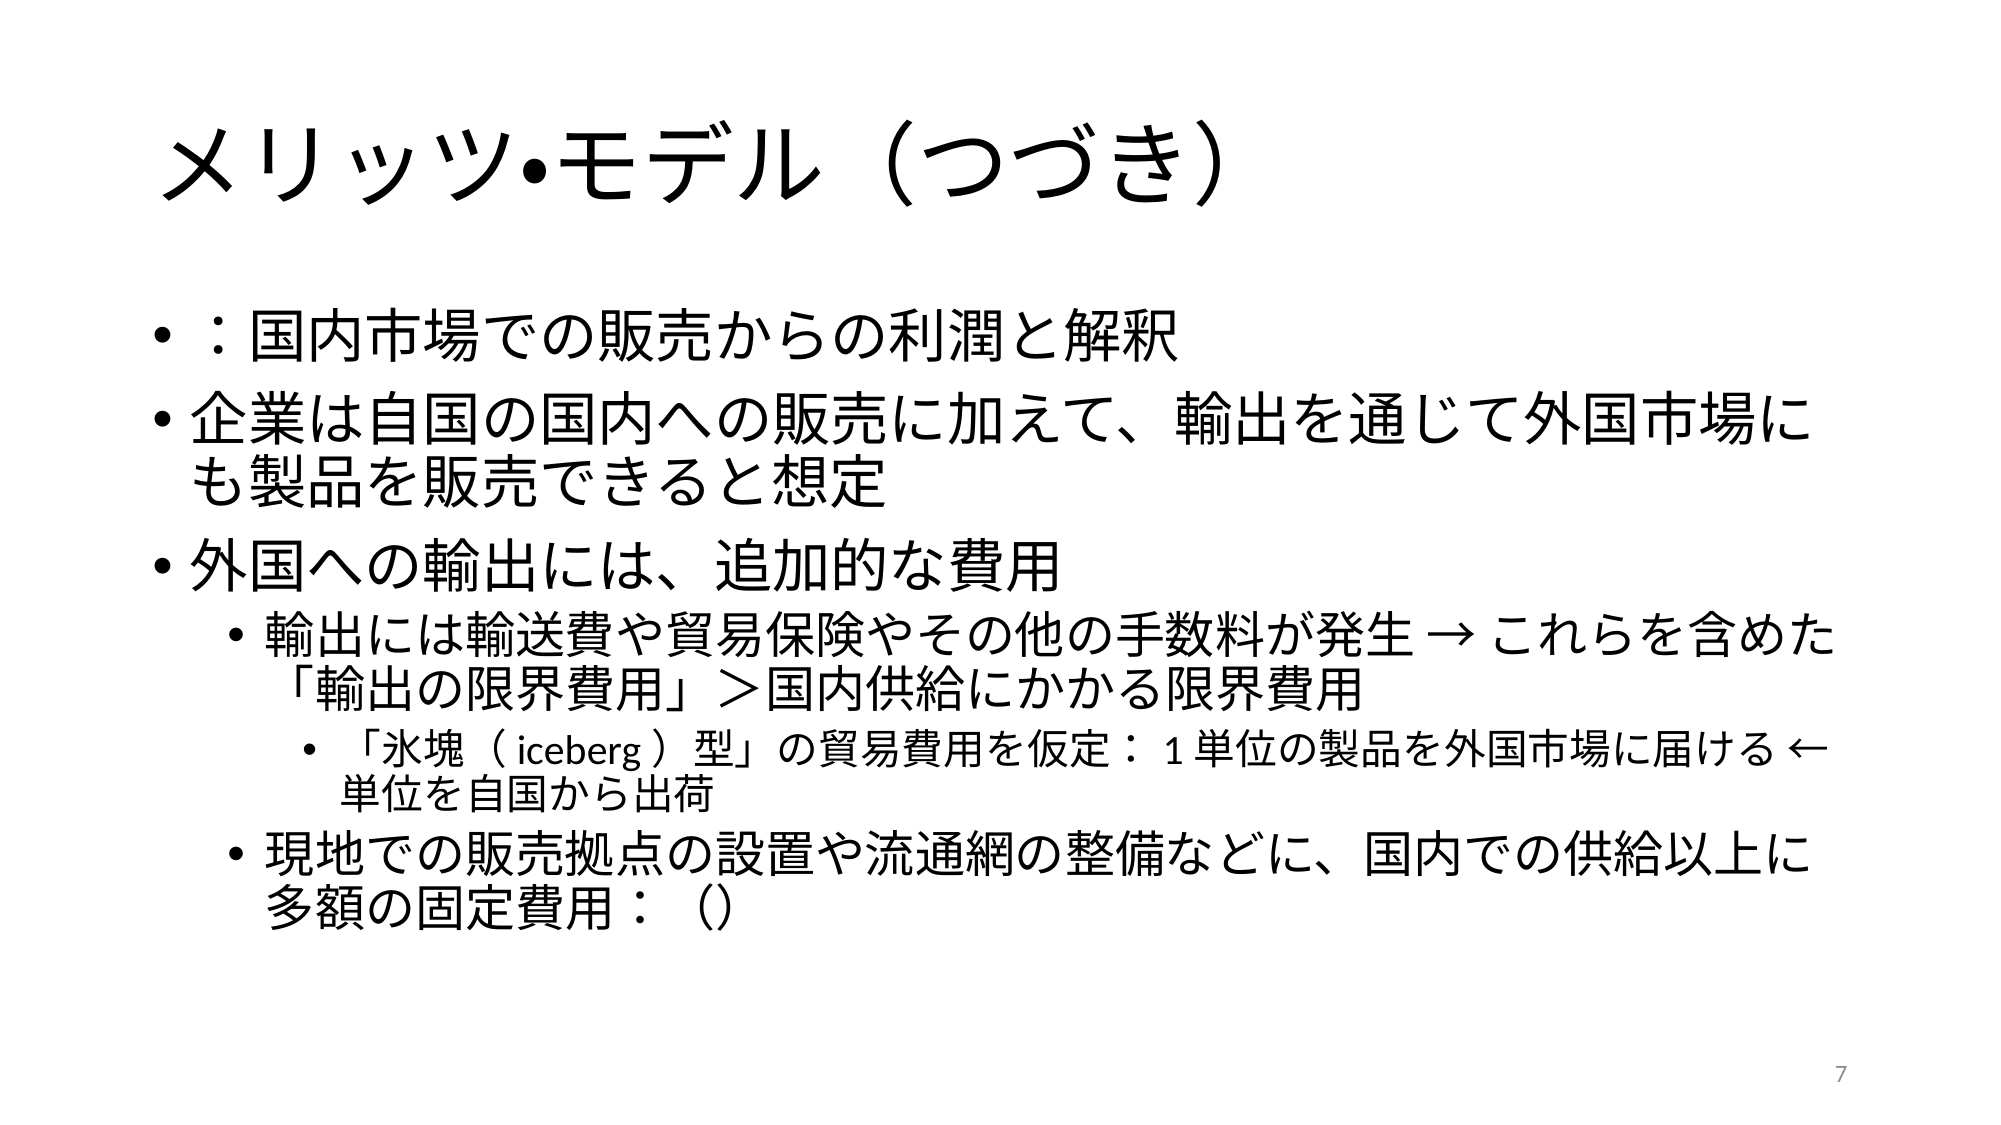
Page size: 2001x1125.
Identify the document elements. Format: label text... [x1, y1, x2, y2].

title メリッツ・モデル（つづき） [137, 59, 1863, 278]
slide_number 7 [1412, 1042, 1863, 1103]
